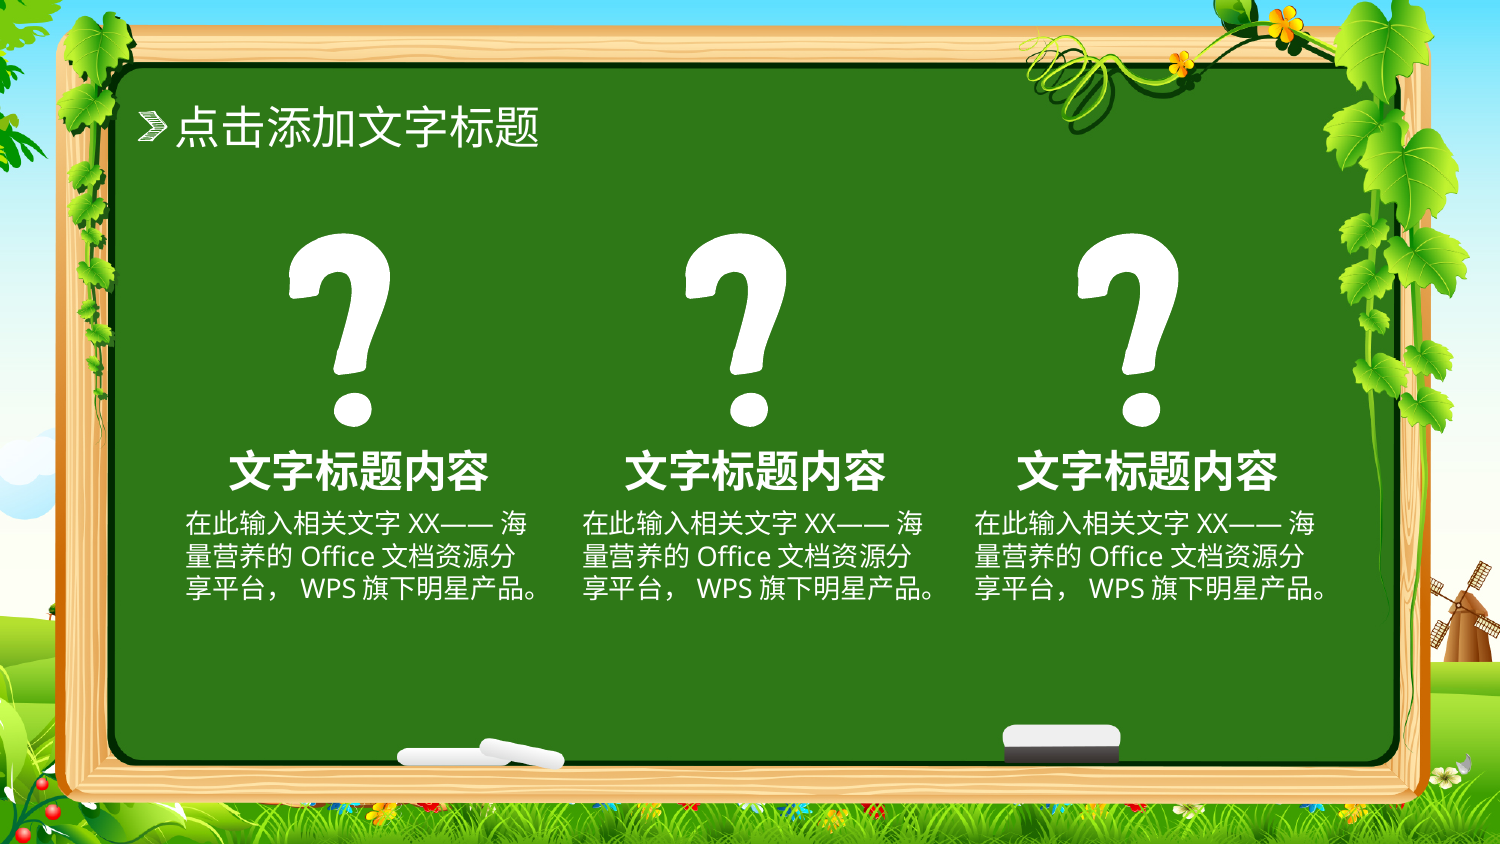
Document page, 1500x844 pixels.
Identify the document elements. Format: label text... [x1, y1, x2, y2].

text_box 点击添加文字标题 [174, 98, 542, 154]
text_box 在此输入相关文字XX——海量营养的Office文档资源分享平台，WPS旗下明星产品。 [570, 501, 941, 610]
picture [0, 0, 1500, 844]
text_box [137, 110, 168, 142]
text_box 在此输入相关文字XX——海量营养的Office文档资源分享平台，WPS旗下明星产品。 [174, 501, 545, 610]
text_box 文字标题内容 [982, 437, 1314, 501]
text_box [1079, 233, 1178, 427]
text_box 文字标题内容 [193, 437, 526, 501]
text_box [687, 233, 786, 427]
text_box 在此输入相关文字XX——海量营养的Office文档资源分享平台，WPS旗下明星产品。 [963, 501, 1333, 610]
text_box 文字标题内容 [589, 437, 922, 501]
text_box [290, 233, 390, 427]
